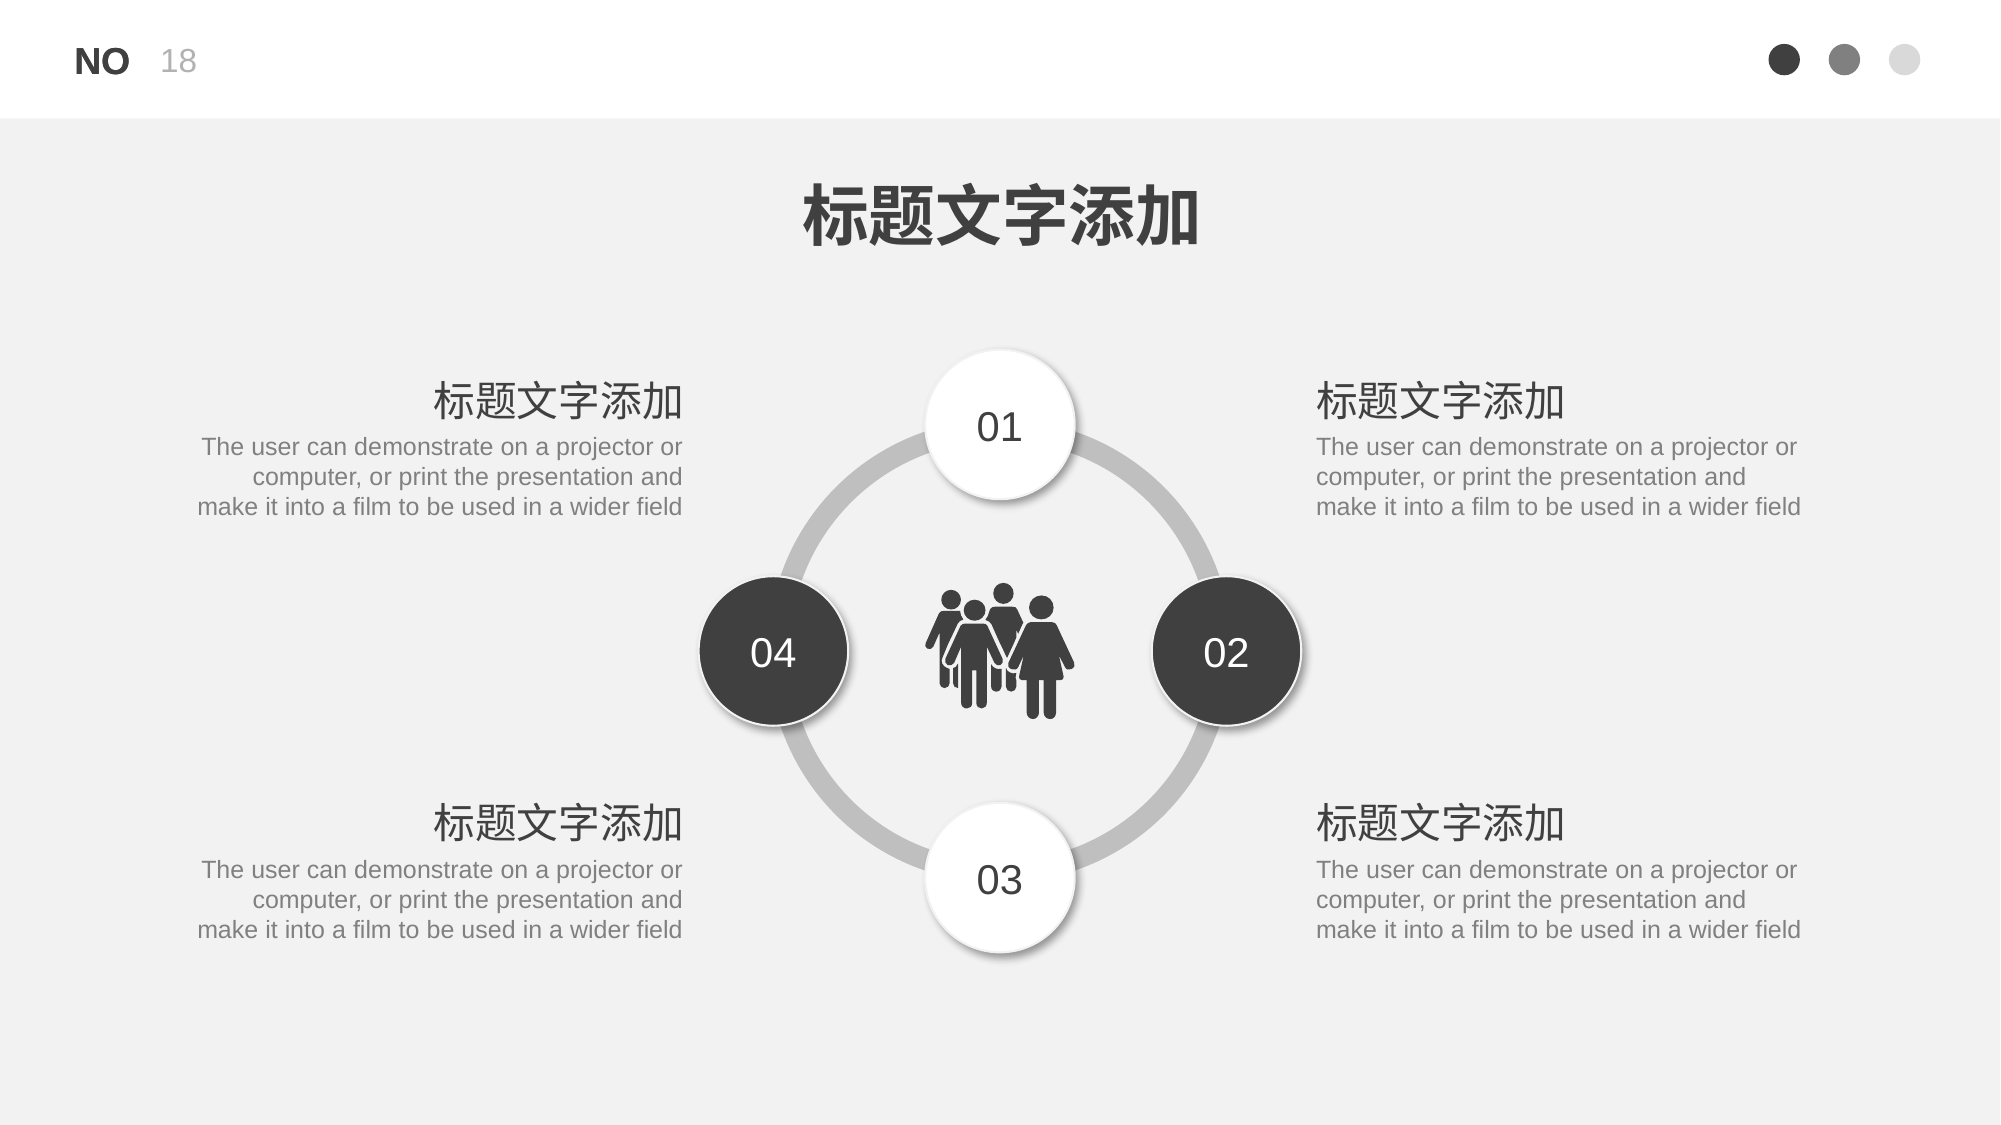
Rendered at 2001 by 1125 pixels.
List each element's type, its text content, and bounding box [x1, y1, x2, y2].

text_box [698, 349, 1302, 953]
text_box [1301, 789, 1827, 952]
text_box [173, 789, 699, 952]
text_box 标题文字添加 [592, 166, 1412, 261]
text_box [173, 366, 699, 530]
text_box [1301, 366, 1827, 530]
slide_number 18 [145, 29, 252, 90]
